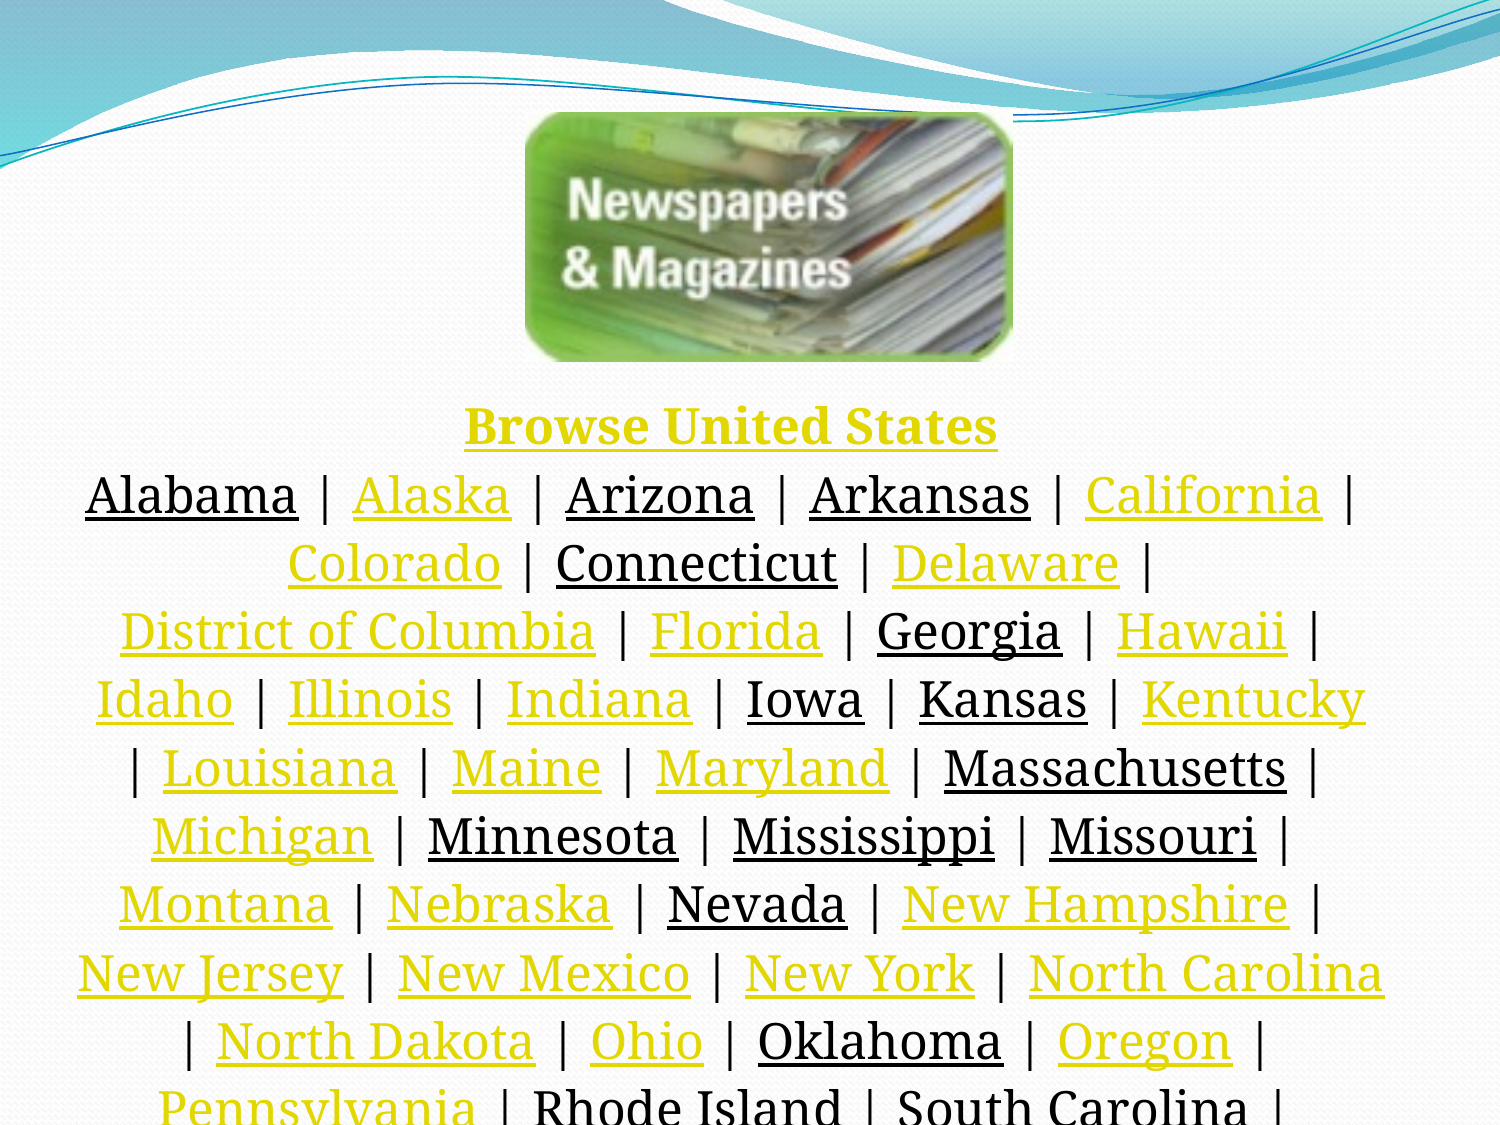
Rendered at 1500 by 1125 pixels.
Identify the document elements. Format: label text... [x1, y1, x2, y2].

text_box Browse United States Alabama | Alaska | Arizona | Arkansas | California | Colorado | Connecticut | Delaware | District of Columbia | Florida | Georgia | Hawaii | Idaho | Illinois | Indiana | Iowa | Kansas | Kentucky | Louisiana | Maine | Maryland | Massachusetts | Michigan | Minnesota | Mississippi | Missouri | Montana | Nebraska | Nevada | New Hampshire | New Jersey | New Mexico | New York | North Carolina | North Dakota | Ohio | Oklahoma | Oregon | Pennsylvania | Rhode Island | South Carolina | South Dakota | Tennessee | Texas | Utah | Vermont | Virginia | Washington | West Virginia | Wisconsin | Wyoming [62, 387, 1400, 1125]
picture [524, 112, 1013, 363]
